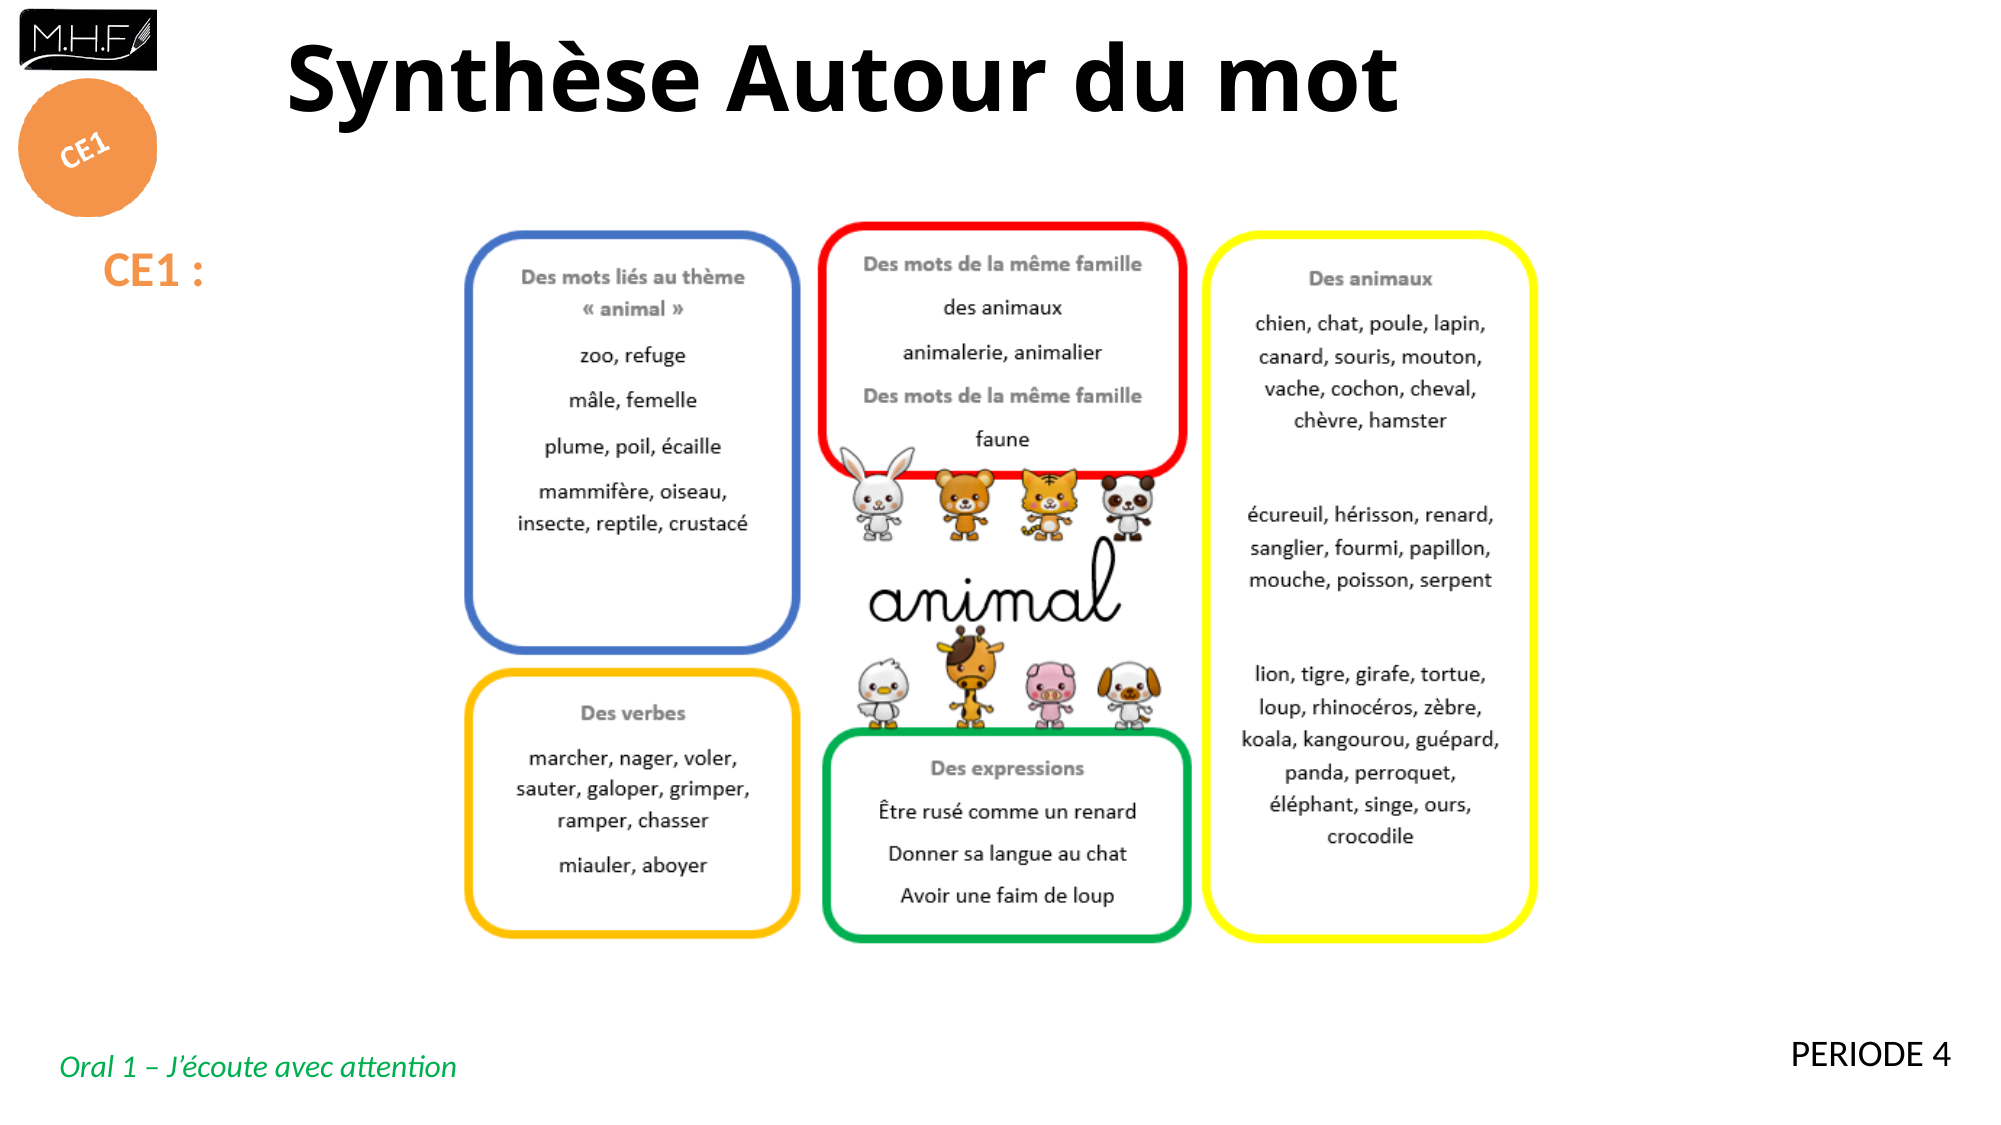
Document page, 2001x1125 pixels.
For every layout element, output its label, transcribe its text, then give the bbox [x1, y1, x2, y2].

text_box PERIODE 4 [1362, 1021, 1967, 1082]
picture [16, 7, 157, 74]
text_box CE1 : [88, 228, 437, 304]
title Synthèse Autour du mot [271, 7, 1818, 156]
picture [437, 206, 1563, 955]
picture [18, 78, 157, 218]
text_box Oral 1 – J’écoute avec attention [44, 1038, 1346, 1092]
